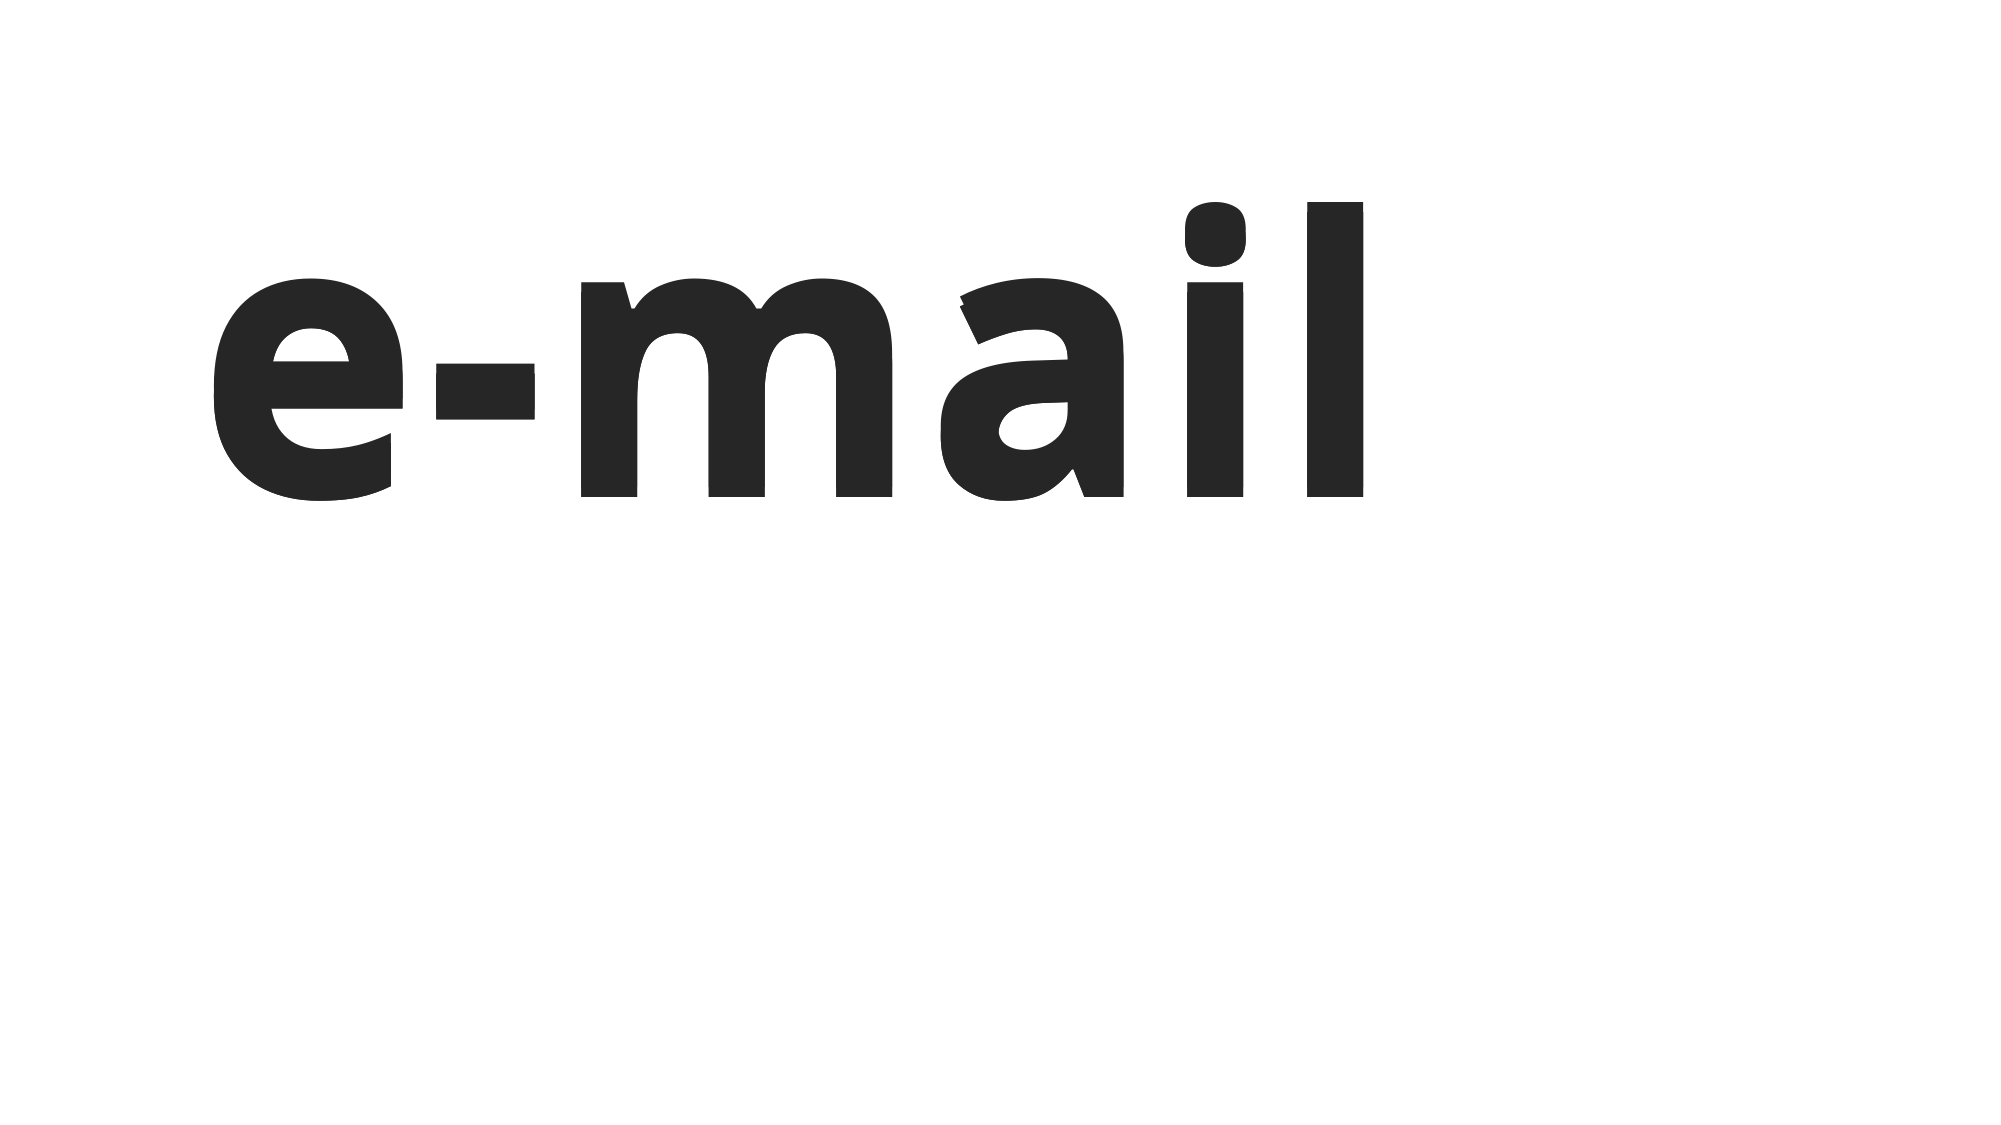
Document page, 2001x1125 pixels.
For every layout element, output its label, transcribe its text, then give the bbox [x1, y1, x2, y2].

title e-mail [183, 289, 1761, 406]
text_box e-mail [183, 279, 1761, 289]
